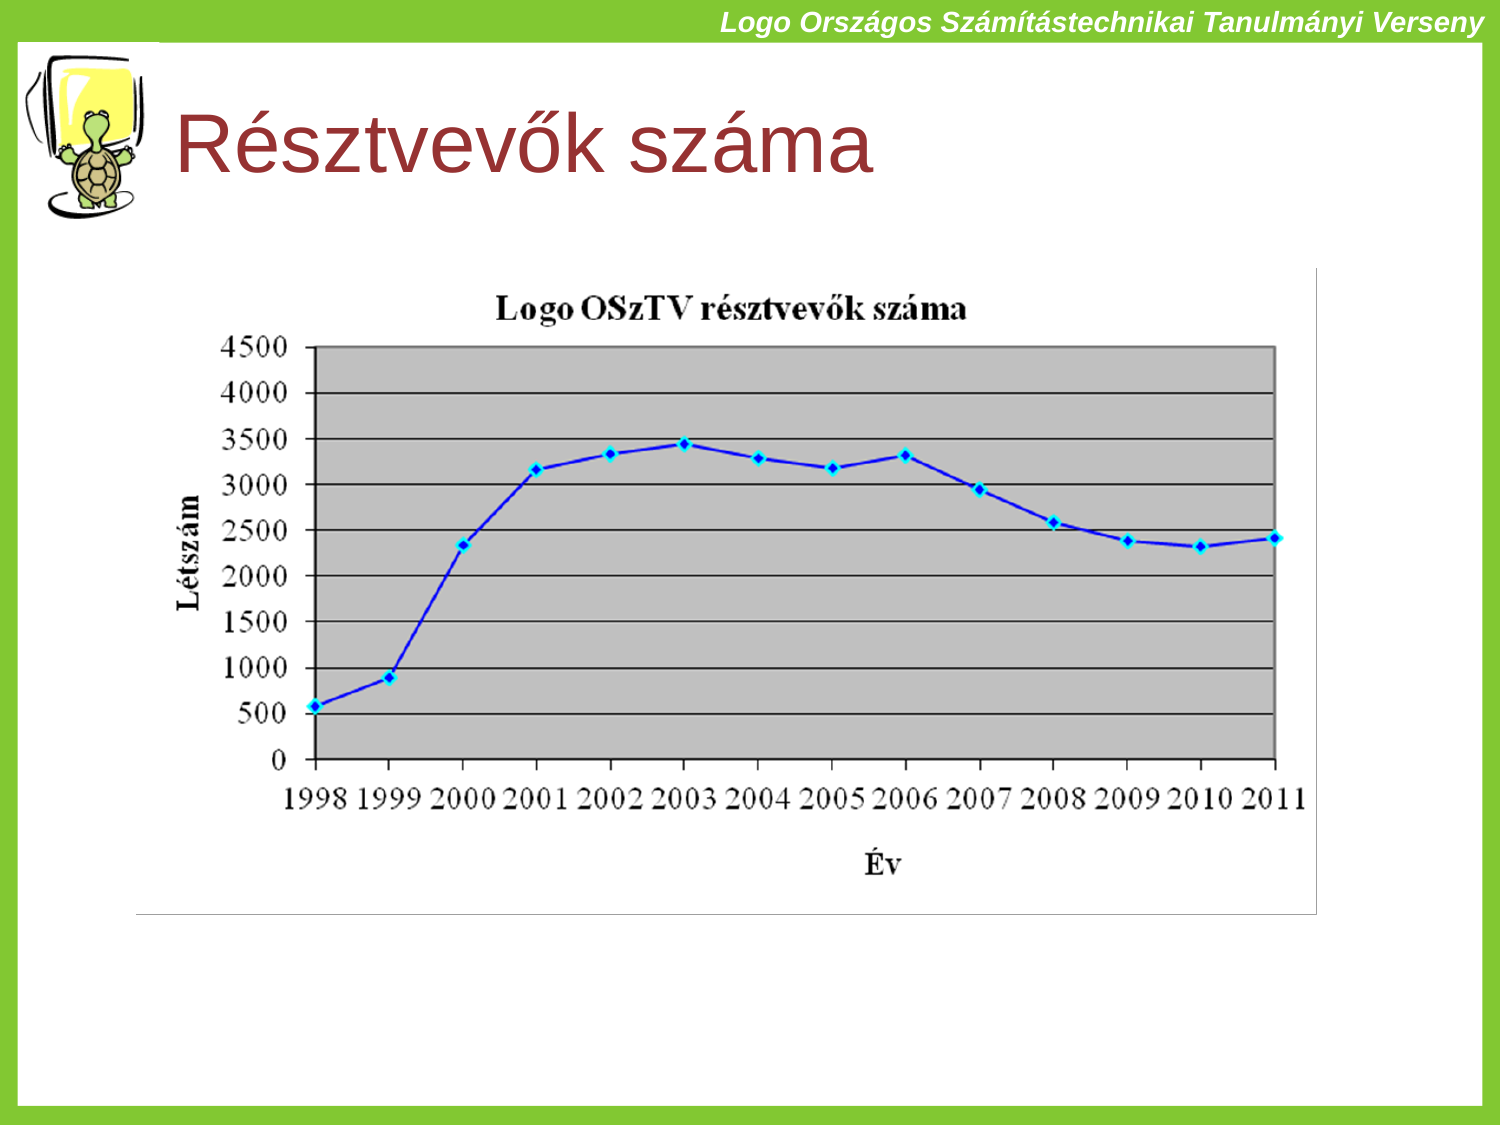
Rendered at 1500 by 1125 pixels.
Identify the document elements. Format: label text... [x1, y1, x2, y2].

title Résztvevők száma [159, 45, 1425, 233]
picture [135, 266, 1318, 916]
picture [18, 42, 160, 223]
